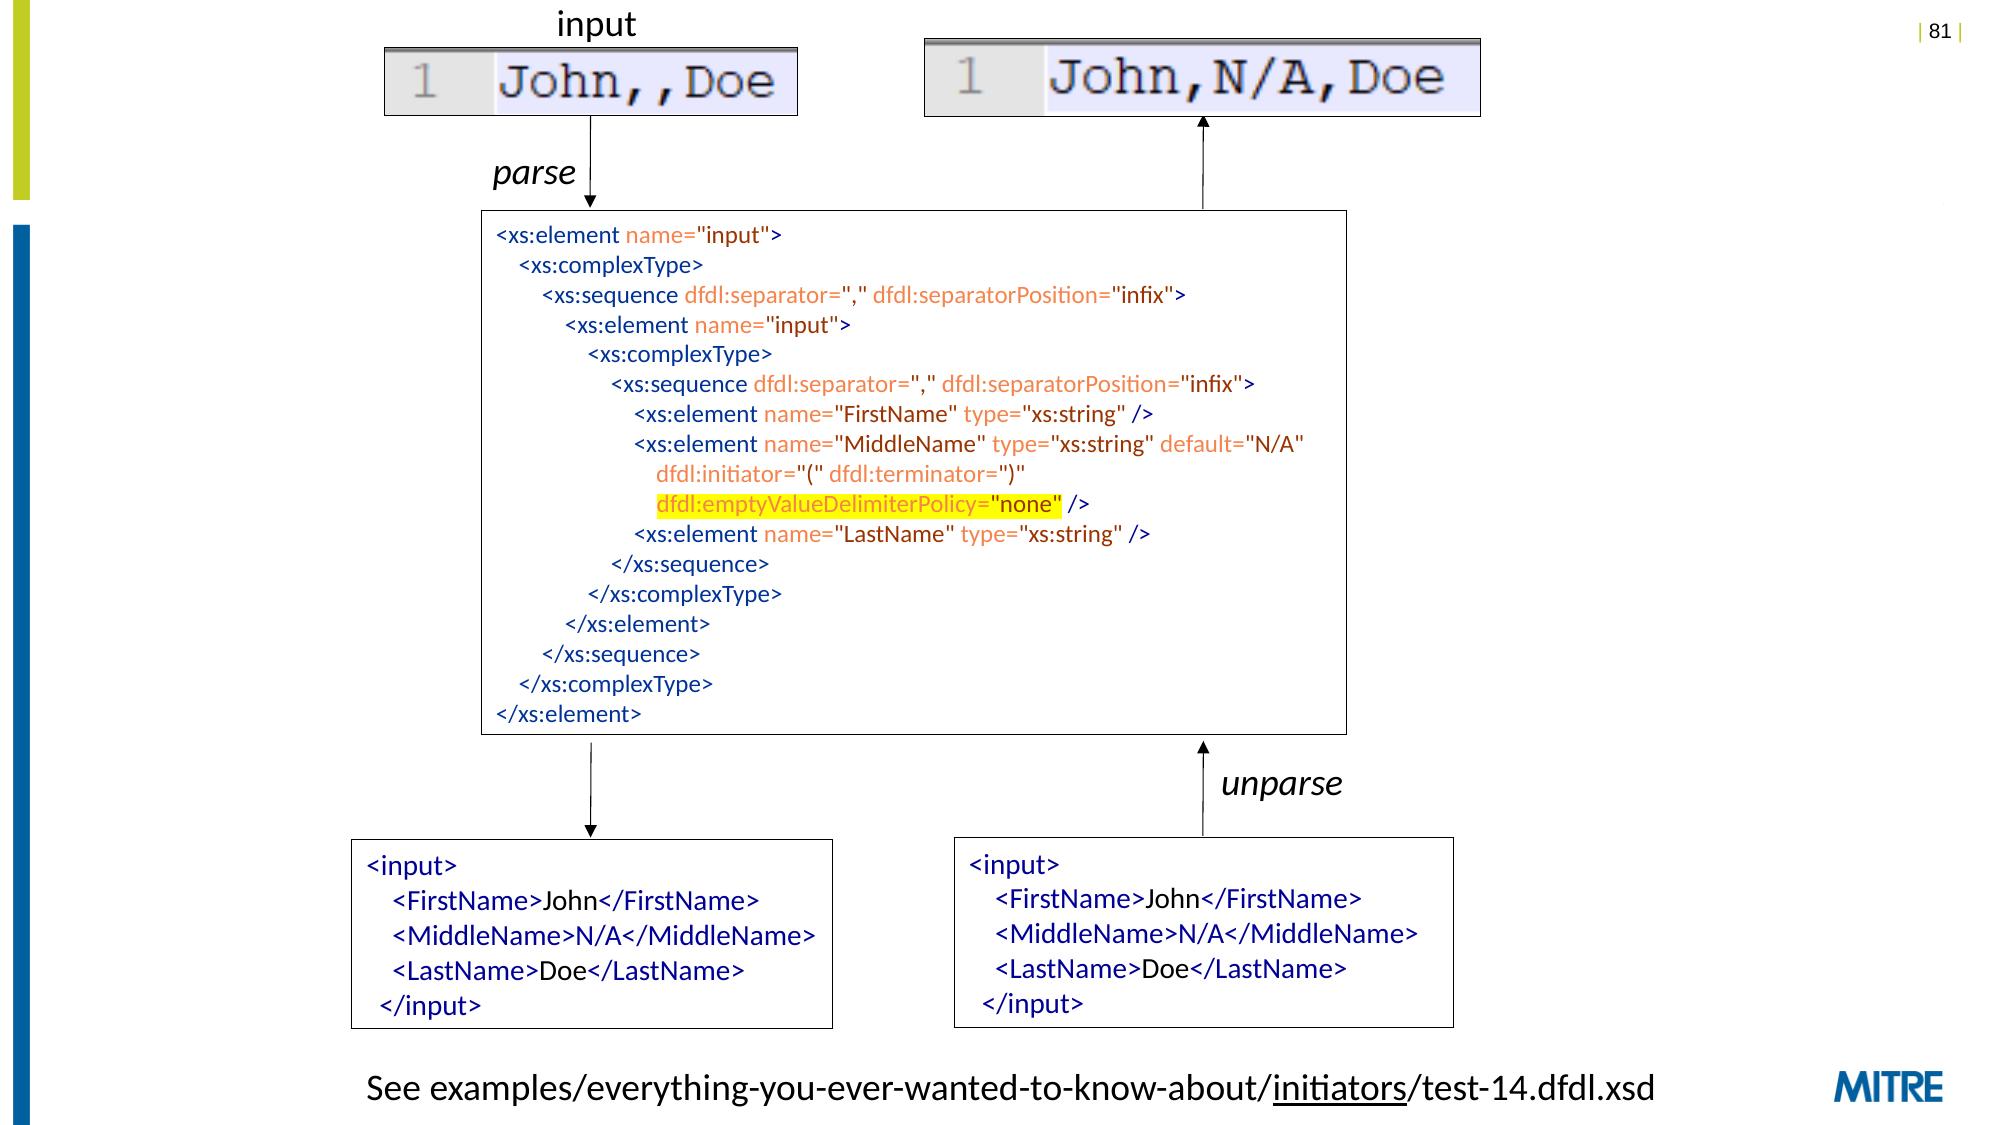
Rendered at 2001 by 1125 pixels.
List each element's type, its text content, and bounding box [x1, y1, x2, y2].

picture [924, 38, 1481, 117]
text_box <input> <FirstName>John</FirstName> <MiddleName>N/A</MiddleName> <LastName>Doe</LastName> </input> [351, 839, 833, 1029]
text_box parse [477, 139, 589, 200]
text_box See examples/everything-you-ever-wanted-to-know-about/initiators/test-14.dfdl.xsd [351, 1055, 1671, 1116]
text_box input [541, 0, 652, 47]
text_box unparse [1206, 750, 1367, 811]
picture [384, 47, 797, 117]
picture [1834, 1068, 1945, 1109]
text_box <xs:element name="input"> <xs:complexType> <xs:sequence dfdl:separator="," dfdl:separatorPosition="infix"> <xs:element name="input"> <xs:complexType> <xs:sequence dfdl:separator="," dfdl:separatorPosition="infix"> <xs:element name="FirstName" type="xs:string" /> <xs:element name="MiddleName" type="xs:string" default="N/A" dfdl:initiator="(" dfdl:terminator=")" dfdl:emptyValueDelimiterPolicy="none" /> <xs:element name="LastName" type="xs:string" /> </xs:sequence> </xs:complexType> </xs:element> </xs:sequence> </xs:complexType> </xs:element> [481, 210, 1347, 735]
text_box <input> <FirstName>John</FirstName> <MiddleName>N/A</MiddleName> <LastName>Doe</LastName> </input> [954, 837, 1454, 1028]
